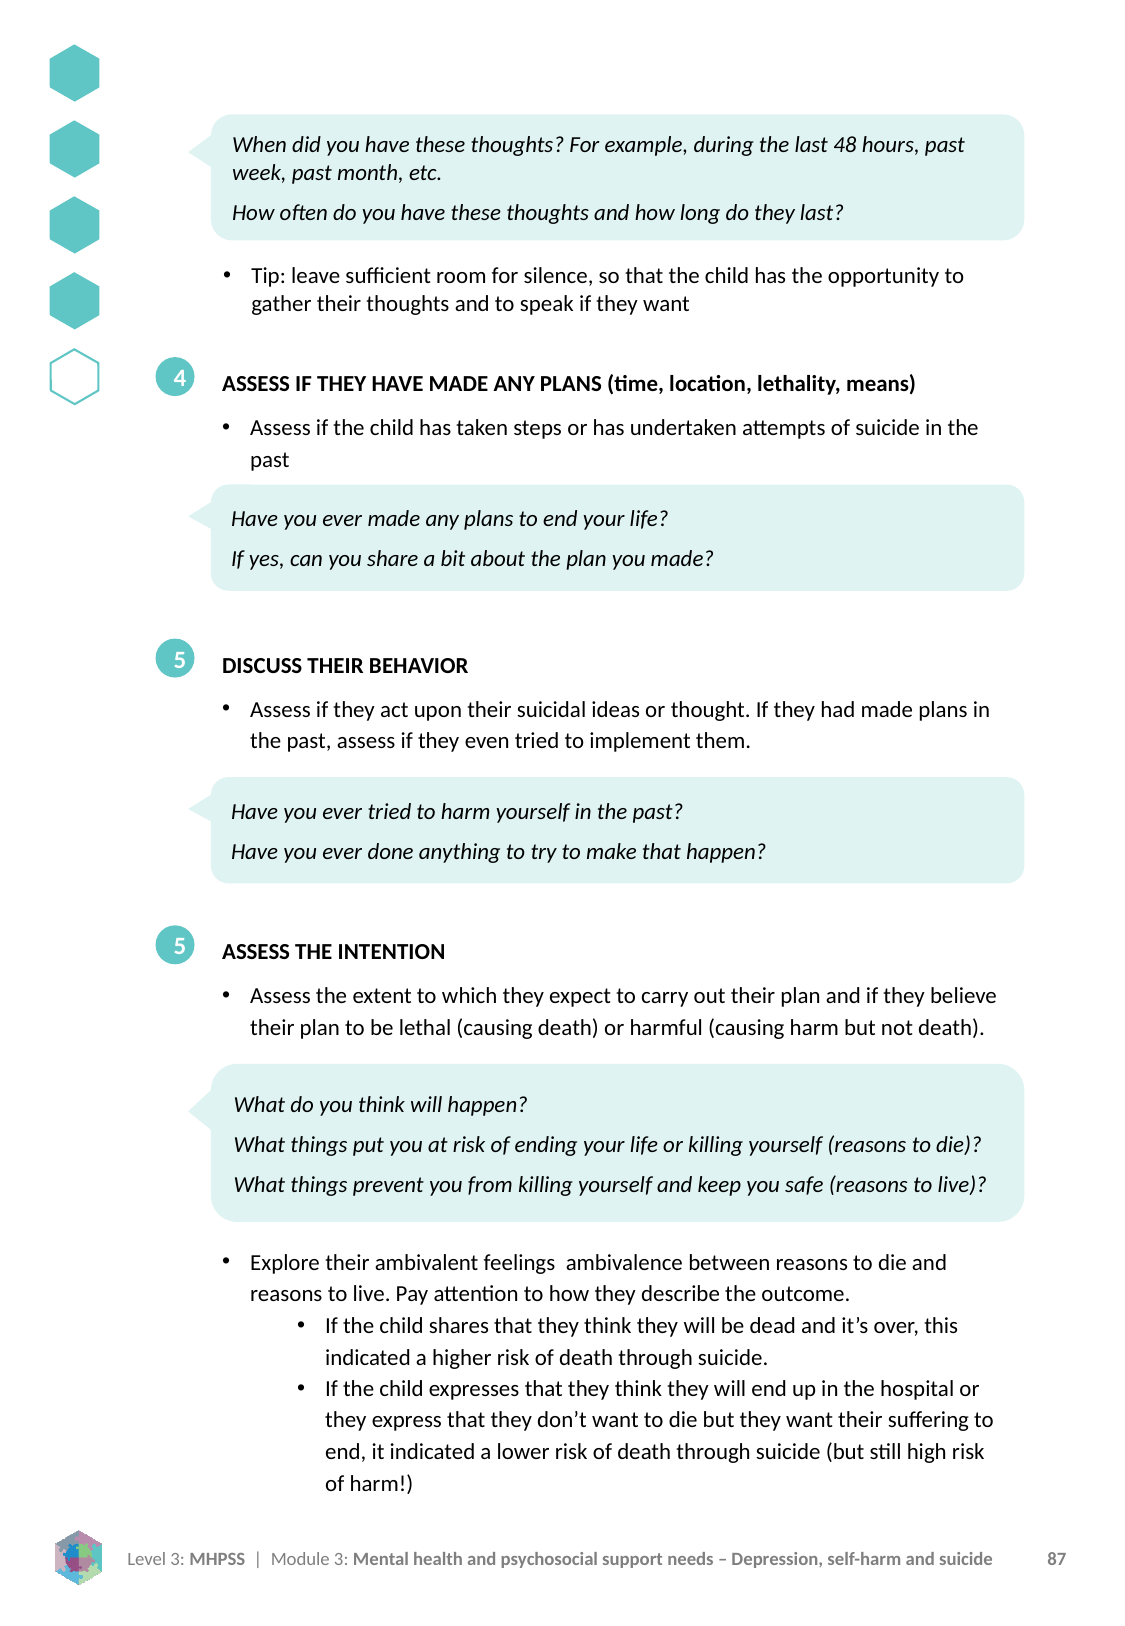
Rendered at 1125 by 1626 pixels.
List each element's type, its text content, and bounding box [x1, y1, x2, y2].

text_box ASSESS IF THEY HAVE MADE ANY PLANS (time, location, lethality, means) Assess if the child has taken steps or has undertaken attempts of suicide in the past [163, 357, 1025, 480]
text_box 5 [155, 925, 195, 965]
text_box [50, 197, 99, 253]
text_box Have you ever made any plans to end your life? If yes, can you share a bit about the plan you made? [188, 484, 1025, 591]
picture [55, 1530, 102, 1585]
text_box 4 [155, 357, 195, 397]
text_box What do you think will happen? What things put you at risk of ending your life or killing yourself (reasons to die)? What things prevent you from killing yourself and keep you safe (reasons to live)? [188, 1063, 1025, 1222]
text_box DISCUSS THEIR BEHAVIOR Assess if they act upon their suicidal ideas or thought. If they had made plans in the past, assess if they even tried to implement them. [163, 638, 1025, 761]
text_box 5 [155, 638, 195, 678]
text_box [50, 45, 99, 101]
text_box [50, 349, 99, 405]
text_box Explore their ambivalent feelings ambivalence between reasons to die and reasons to live. Pay attention to how they describe the outcome. If the child shares that they think they will be dead and it’s over, this indicated a higher risk of death through suicide. If the child expresses that they think they will end up in the hospital or they express that they don’t want to die but they want their suffering to end, it indicated a lower risk of death through suicide (but still high risk of harm!) [163, 1235, 1025, 1504]
text_box When did you have these thoughts? For example, during the last 48 hours, past week, past month, etc. How often do you have these thoughts and how long do they last? [188, 114, 1025, 241]
text_box ASSESS THE INTENTION Assess the extent to which they expect to carry out their plan and if they believe their plan to be lethal (causing death) or harmful (causing harm but not death). [163, 925, 1025, 1048]
text_box Tip: leave sufficient room for silence, so that the child has the opportunity to gather their thoughts and to speak if they want [163, 253, 1025, 324]
text_box [50, 273, 99, 329]
text_box [50, 121, 99, 177]
text_box Have you ever tried to harm yourself in the past? Have you ever done anything to try to make that happen? [188, 777, 1025, 884]
